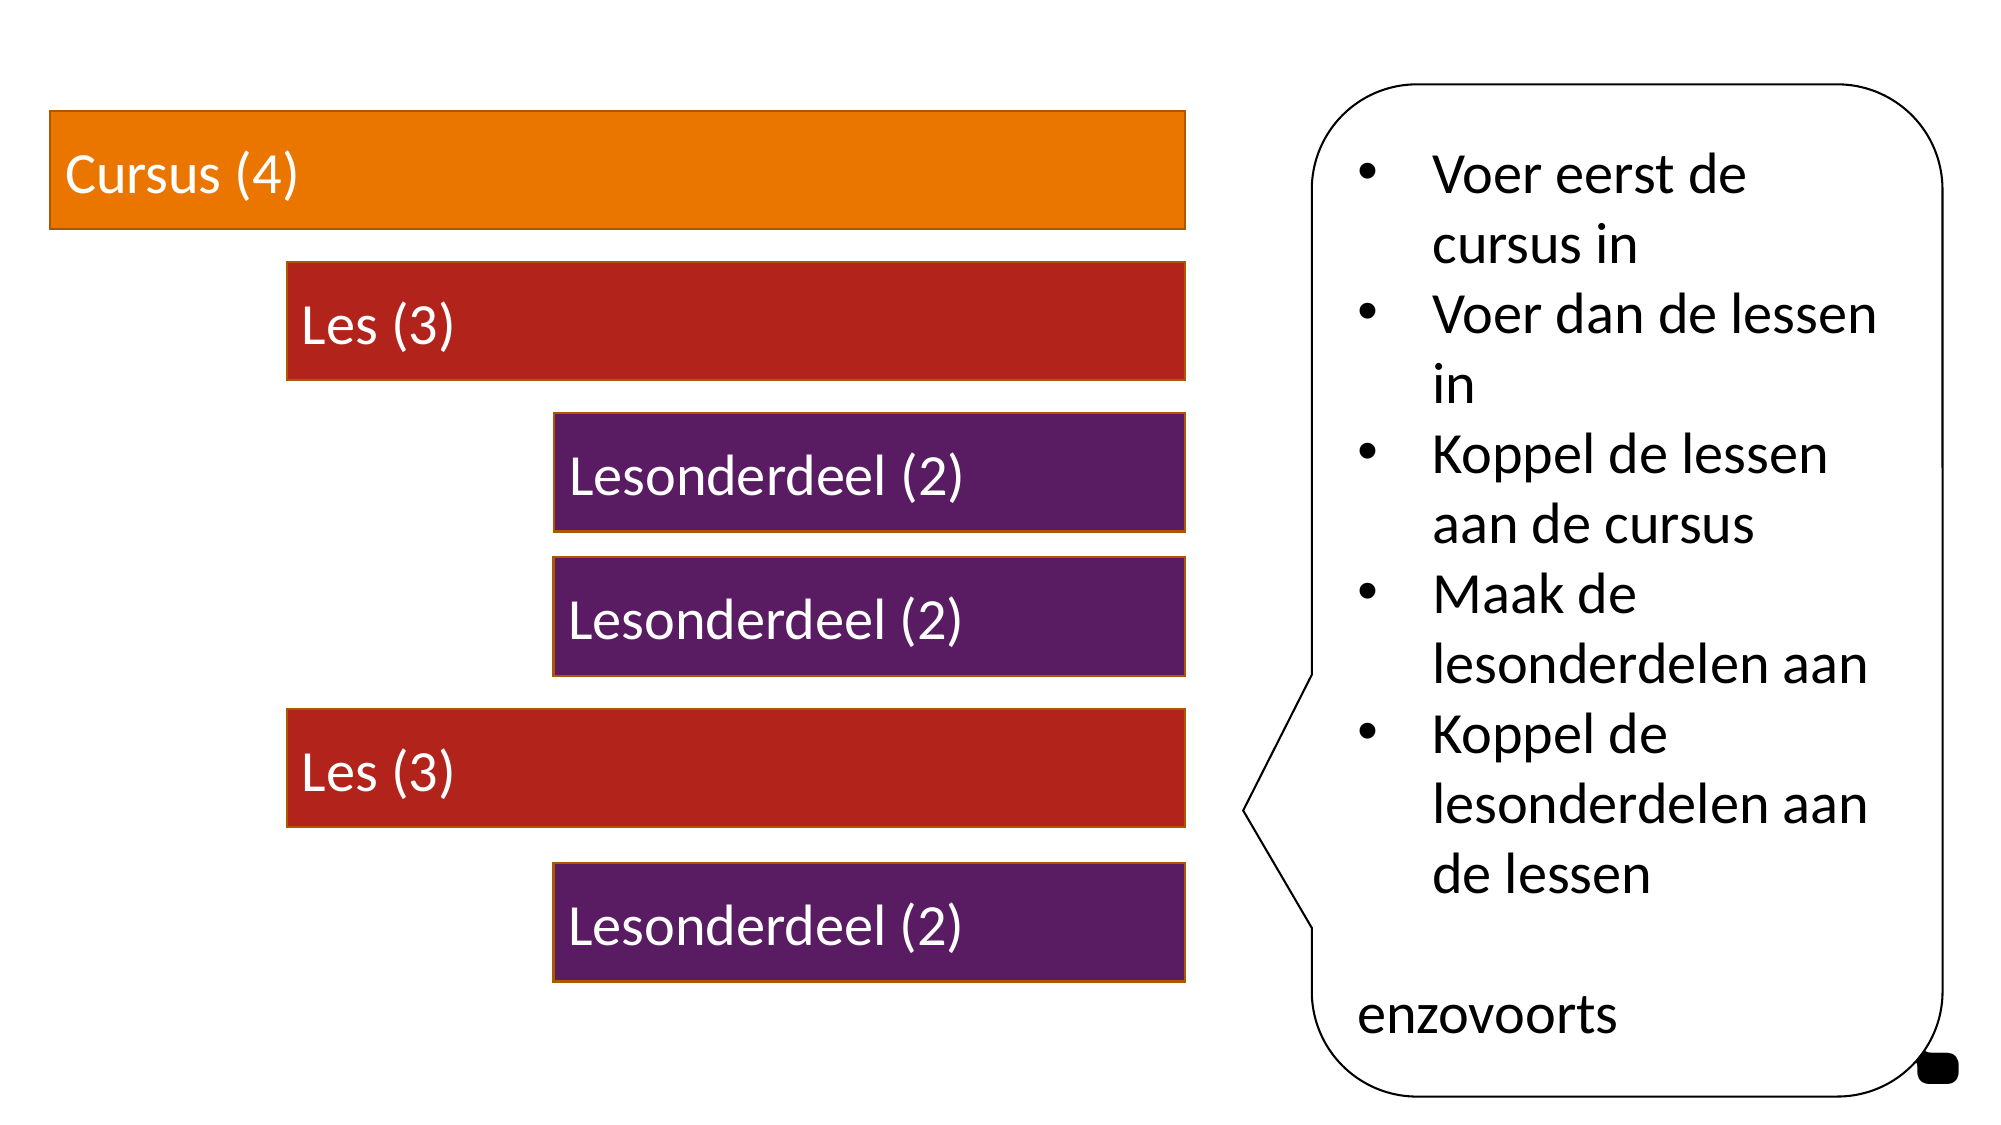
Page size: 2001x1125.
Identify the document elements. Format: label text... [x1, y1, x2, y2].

text_box Cursus (4) [49, 110, 1186, 230]
text_box Les (3) [286, 708, 1186, 828]
text_box Lesonderdeel (2) [552, 862, 1186, 983]
picture [1892, 1004, 1959, 1084]
text_box Les (3) [286, 261, 1186, 381]
text_box Lesonderdeel (2) [552, 556, 1186, 677]
text_box Voer eerst de cursus in Voer dan de lessen in Koppel de lessen aan de cursus Maak de lesonderdelen aan Koppel de lesonderdelen aan de lessen enzovoorts [1241, 83, 1944, 1098]
text_box Lesonderdeel (2) [553, 412, 1186, 533]
